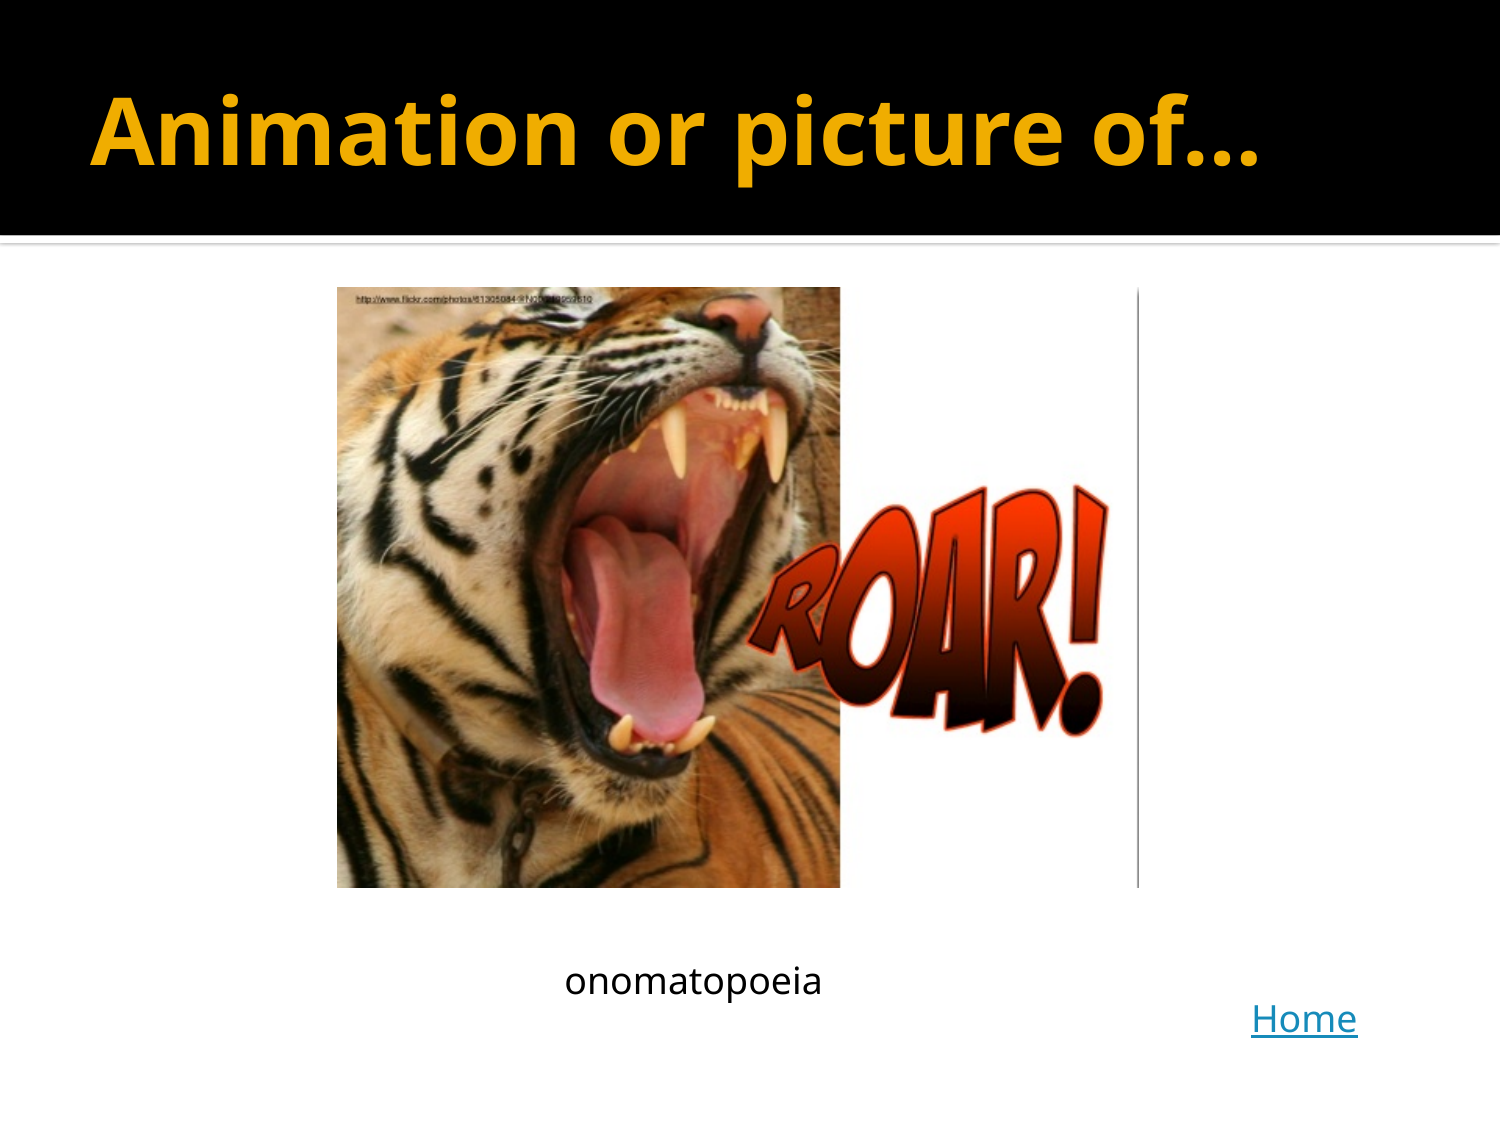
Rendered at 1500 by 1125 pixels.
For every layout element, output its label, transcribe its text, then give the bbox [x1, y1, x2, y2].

text_box onomatopoeia [237, 949, 1150, 1010]
picture [337, 287, 1140, 888]
title Animation or picture of… [75, 24, 1425, 231]
text_box Home [1236, 987, 1373, 1054]
